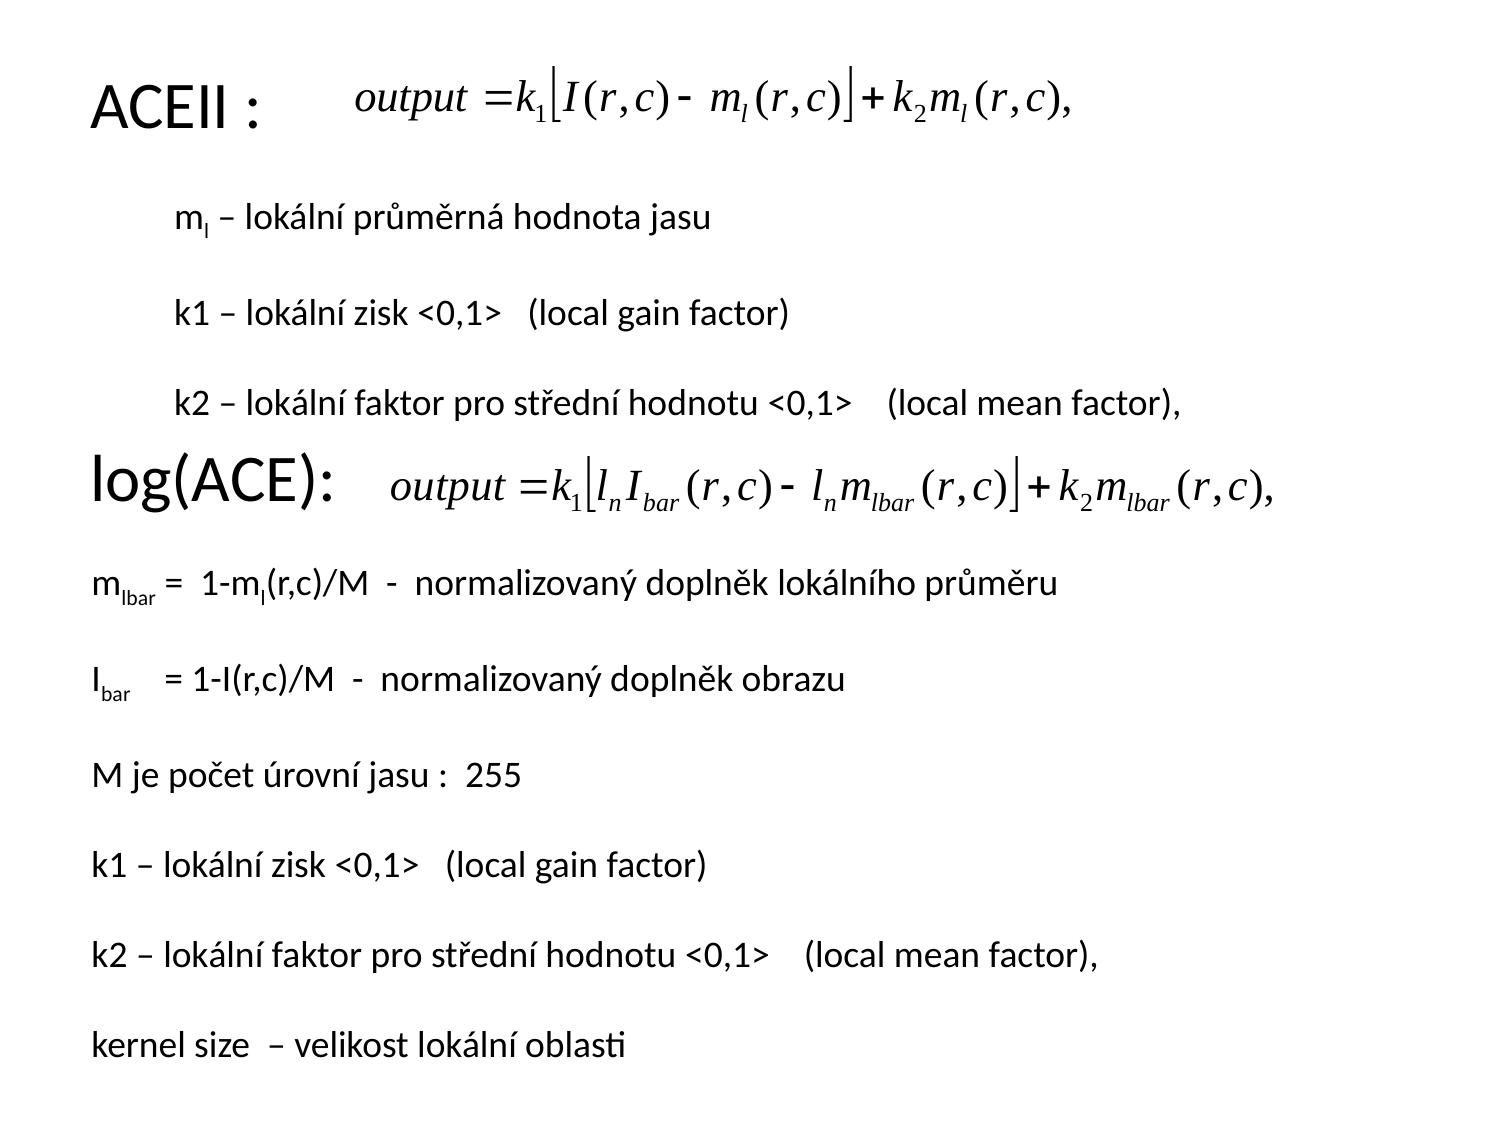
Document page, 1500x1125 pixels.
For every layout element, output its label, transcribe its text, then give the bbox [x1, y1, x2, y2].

text_box mlbar = 1-ml(r,c)/M - normalizovaný doplněk lokálního průměru Ibar = 1-I(r,c)/M - normalizovaný doplněk obrazu M je počet úrovní jasu : 255 k1 – lokální zisk <0,1> (local gain factor) k2 – lokální faktor pro střední hodnotu <0,1> (local mean factor), kernel size – velikost lokální oblasti [76, 550, 1436, 1073]
list ACEII : log(ACE): [75, 54, 1425, 1071]
text_box ml – lokální průměrná hodnota jasu k1 – lokální zisk <0,1> (local gain factor) k2 – lokální faktor pro střední hodnotu <0,1> (local mean factor), [159, 184, 1294, 431]
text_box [383, 455, 1282, 524]
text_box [348, 66, 1080, 134]
